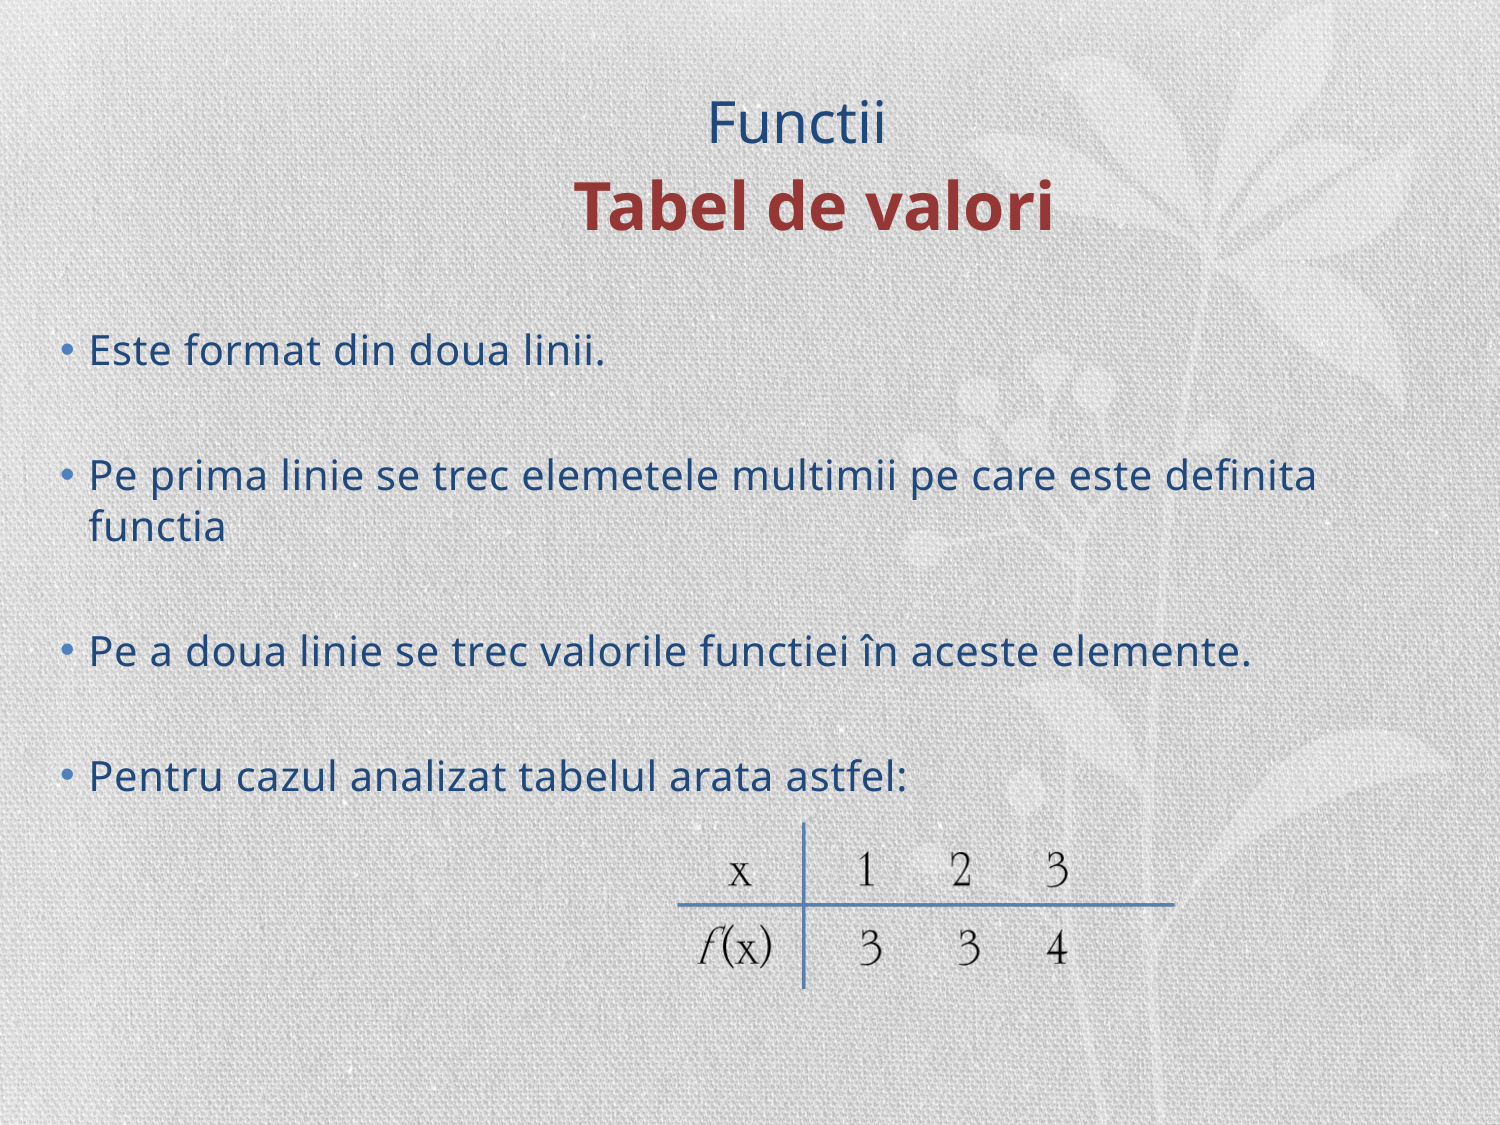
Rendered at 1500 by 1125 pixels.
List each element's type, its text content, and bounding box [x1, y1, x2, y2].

title Tabel de valori [395, 121, 1235, 251]
picture [654, 822, 1175, 1010]
list Este format din doua linii. Pe prima linie se trec elemetele multimii pe care este definita functia Pe a doua linie se trec valorile functiei în aceste elemente. Pentru cazul analizat tabelul arata astfel: [45, 316, 1416, 825]
text_box Functii [655, 78, 939, 163]
